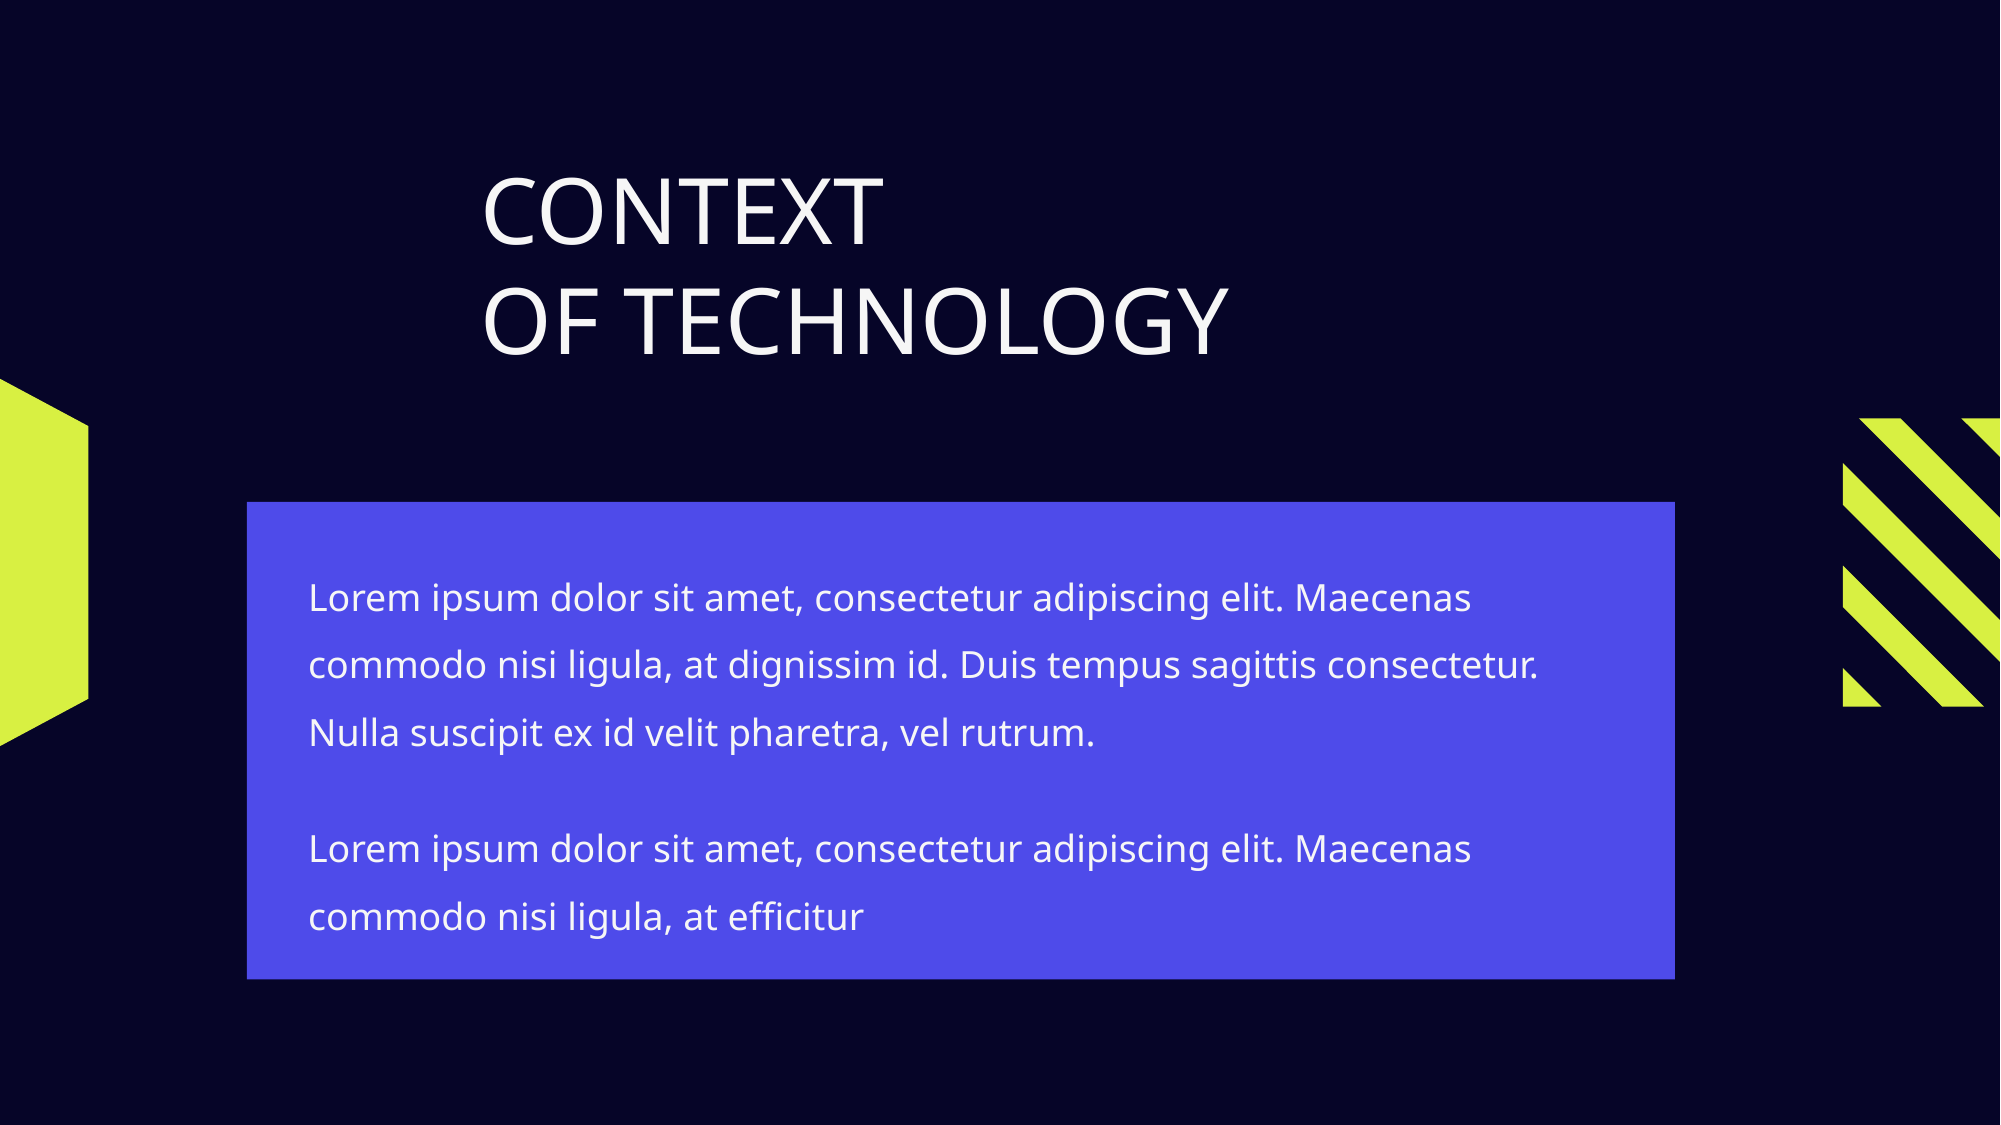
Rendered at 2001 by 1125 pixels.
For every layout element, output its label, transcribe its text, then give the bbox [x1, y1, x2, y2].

text_box Lorem ipsum dolor sit amet, consectetur adipiscing elit. Maecenas commodo nisi ligula, at dignissim id. Duis tempus sagittis consectetur. Nulla suscipit ex id velit pharetra, vel rutrum. [293, 543, 1629, 761]
text_box CONTEXT OF TECHNOLOGY [465, 145, 1245, 381]
text_box [1842, 565, 1984, 707]
text_box [246, 501, 1676, 980]
text_box [1858, 418, 2000, 560]
text_box [0, 378, 89, 747]
text_box [1842, 463, 2000, 662]
text_box Lorem ipsum dolor sit amet, consectetur adipiscing elit. Maecenas commodo nisi ligula, at efficitur [293, 795, 1629, 946]
